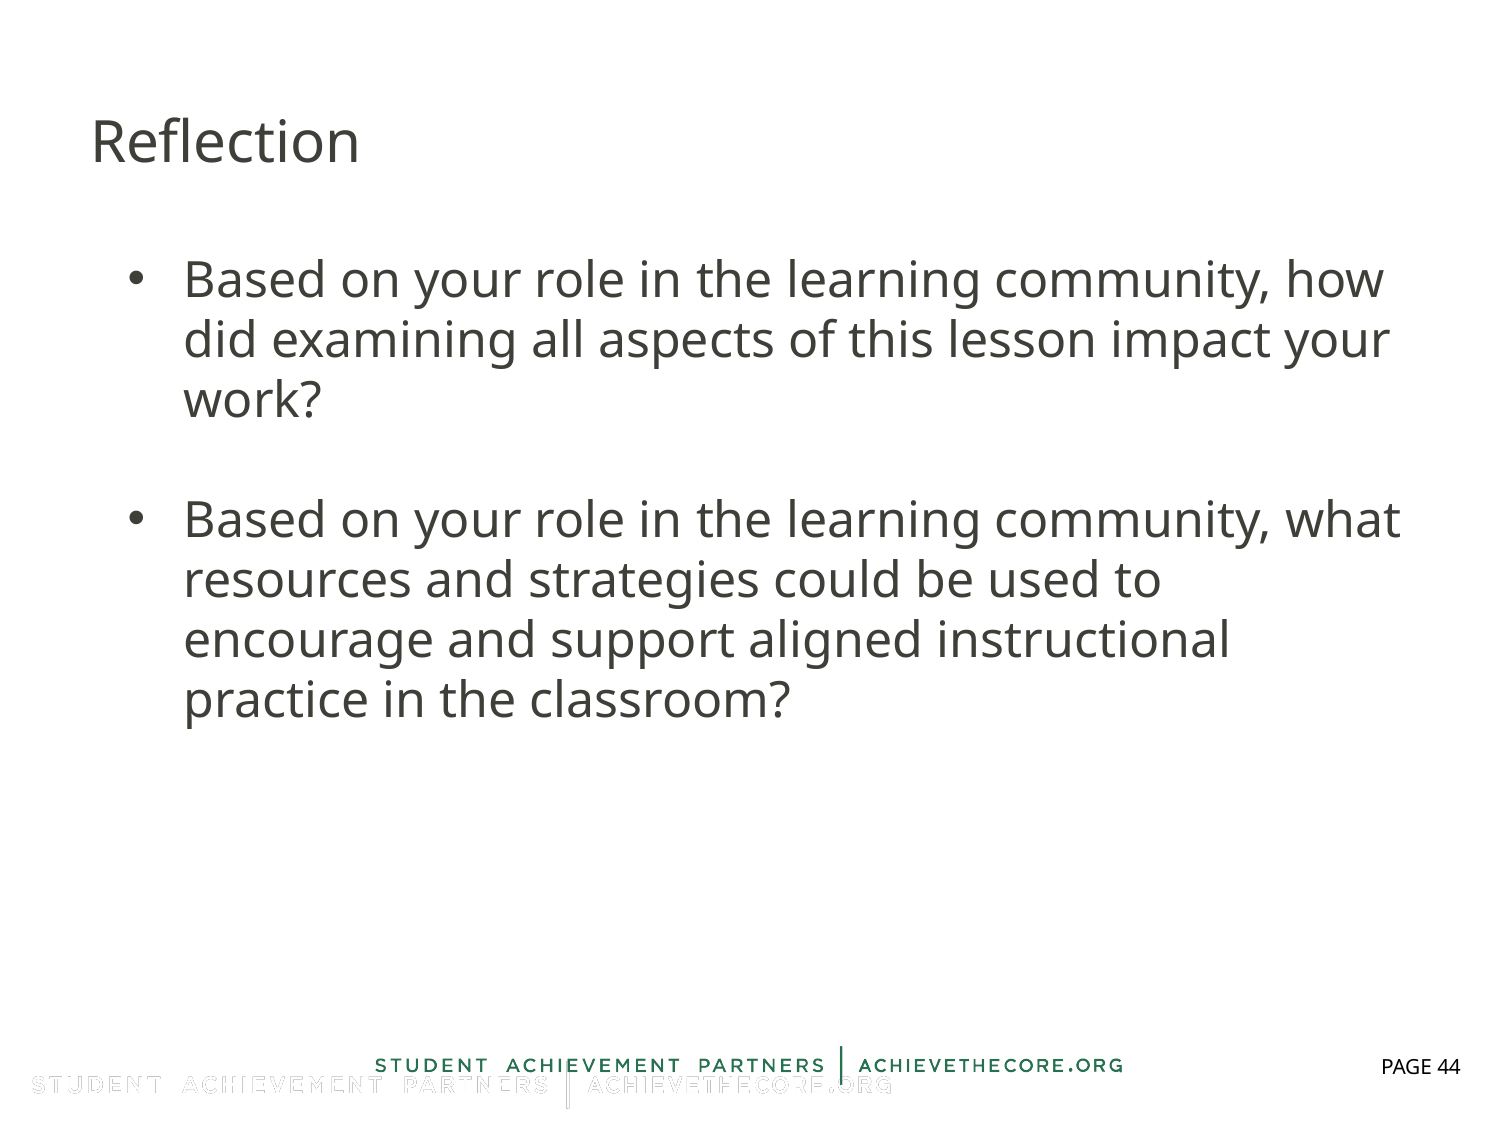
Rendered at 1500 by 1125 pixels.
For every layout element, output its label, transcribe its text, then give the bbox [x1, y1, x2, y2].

text_box Based on your role in the learning community, how did examining all aspects of this lesson impact your work? Based on your role in the learning community, what resources and strategies could be used to encourage and support aligned instructional practice in the classroom? [74, 232, 1425, 976]
picture [12, 1046, 1122, 1112]
title Reflection [75, 45, 1425, 232]
